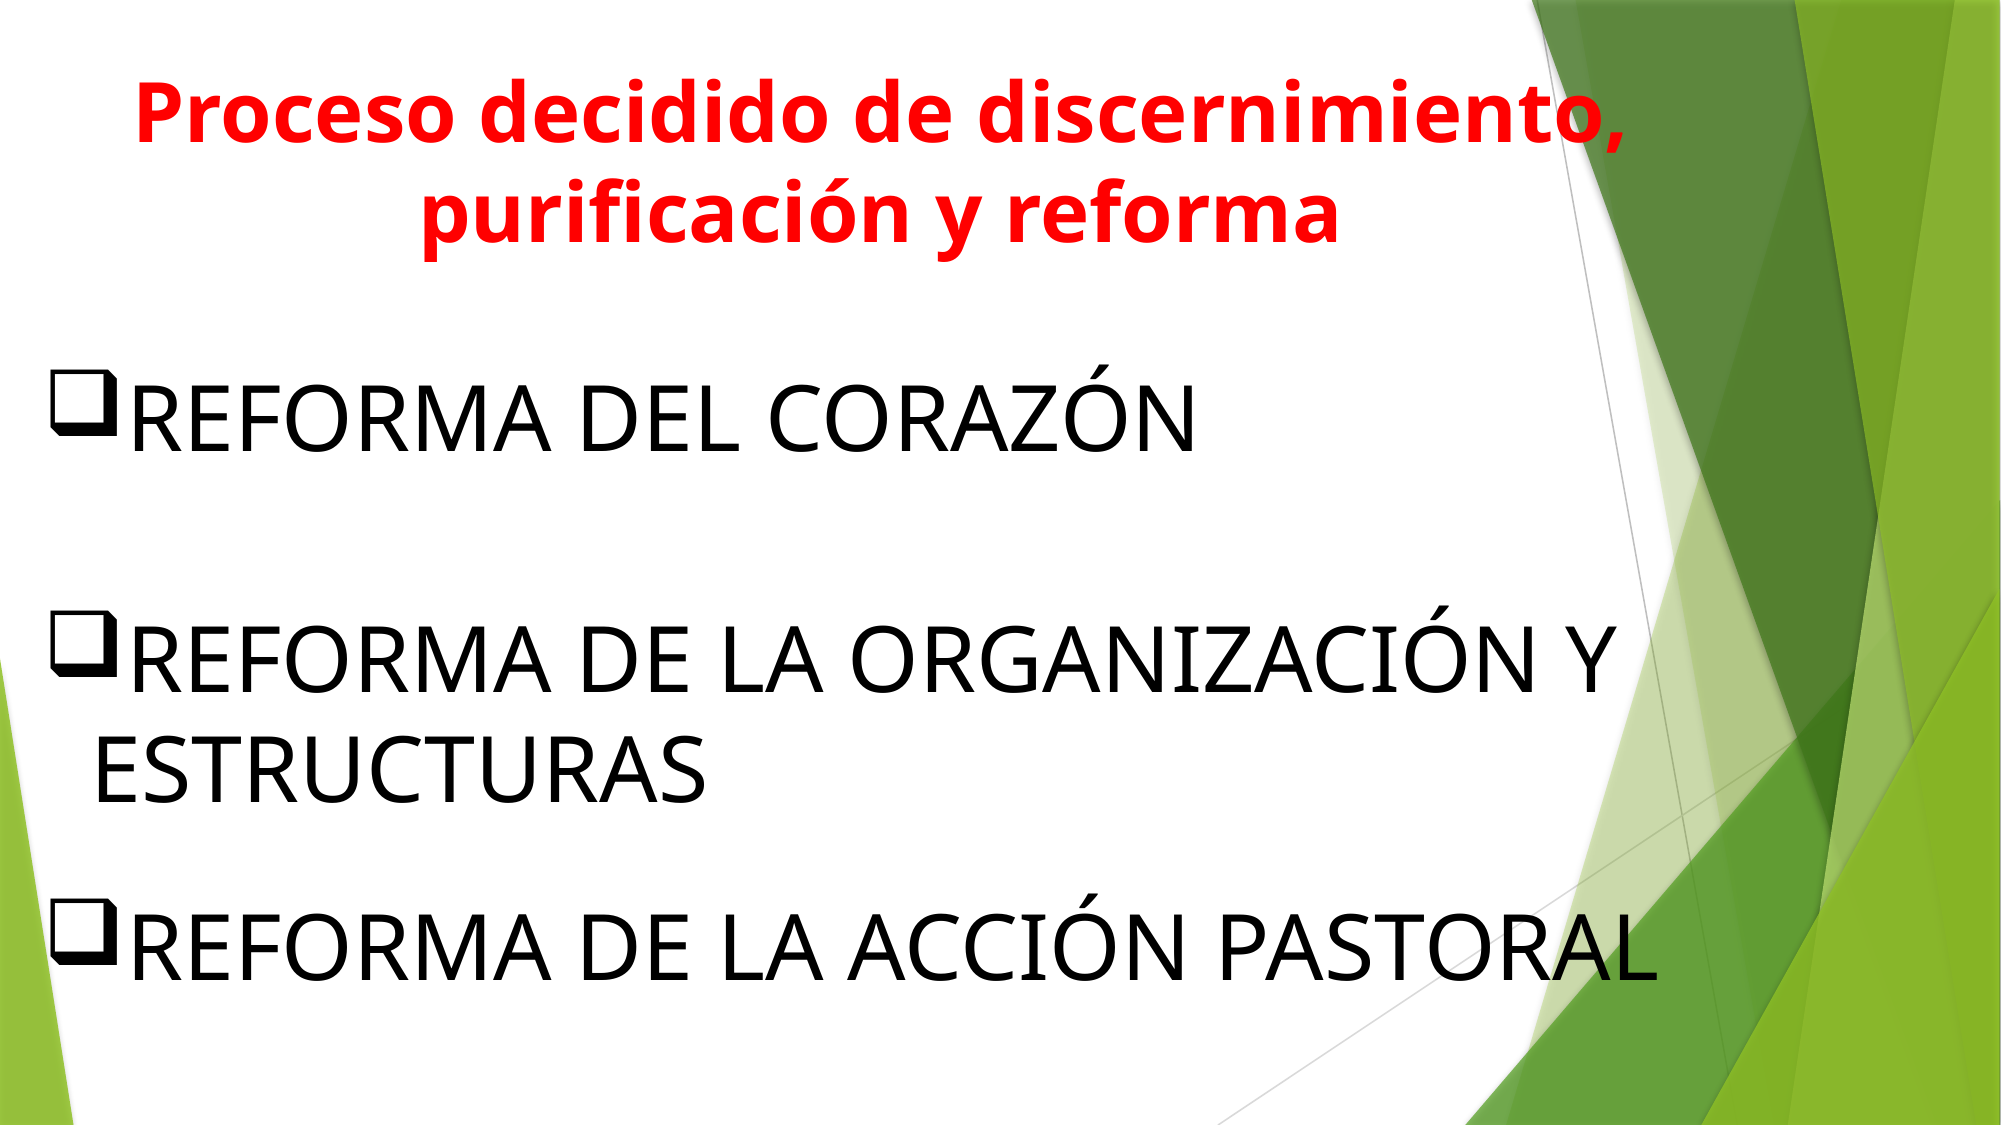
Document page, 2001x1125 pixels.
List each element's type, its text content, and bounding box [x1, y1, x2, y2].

text_box REFORMA DEL CORAZÓN [29, 352, 1501, 478]
text_box REFORMA DE LA ORGANIZACIÓN Y ESTRUCTURAS [29, 593, 2000, 828]
text_box REFORMA DE LA ACCIÓN PASTORAL [29, 881, 1785, 1007]
text_box Proceso decidido de discernimiento, purificación y reforma [62, 51, 1700, 267]
